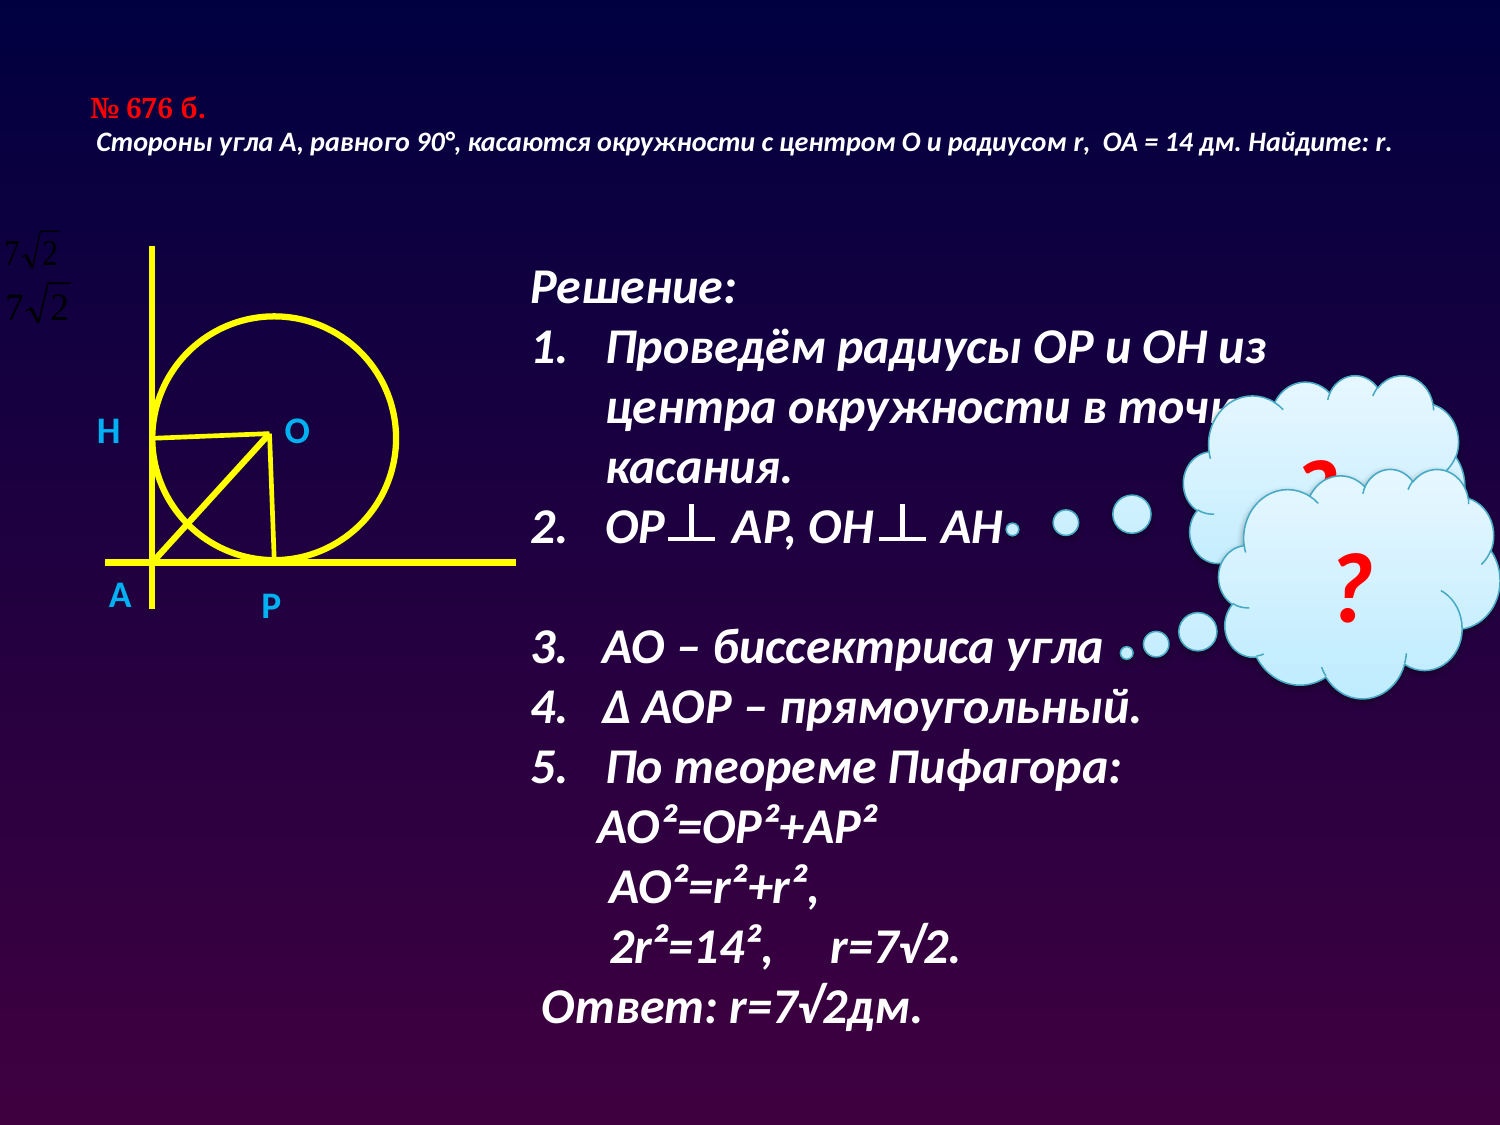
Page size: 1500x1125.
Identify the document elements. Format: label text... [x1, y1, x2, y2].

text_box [81, 398, 88, 460]
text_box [0, 274, 79, 330]
text_box Решение: Проведём радиусы OP и OH из центра окружности в точки касания. OP AP, OH AH 3. AO – биссектриса угла 4. Δ AOP – прямоугольный. По теореме Пифагора: AO²=OP²+AP² AO²=r²+r², 2r²=14², r=7√2. Ответ: r=7√2дм. [515, 246, 1454, 1101]
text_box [152, 316, 397, 561]
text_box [93, 245, 516, 624]
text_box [0, 223, 66, 273]
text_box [878, 503, 926, 540]
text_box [245, 568, 297, 635]
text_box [1183, 374, 1466, 605]
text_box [1218, 468, 1500, 699]
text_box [667, 503, 716, 540]
title № 676 б. Cтороны угла А, равного 90°, касаются окружности с центром О и радиусом r, ОА = 14 дм. Найдите: r. [75, 45, 1425, 233]
